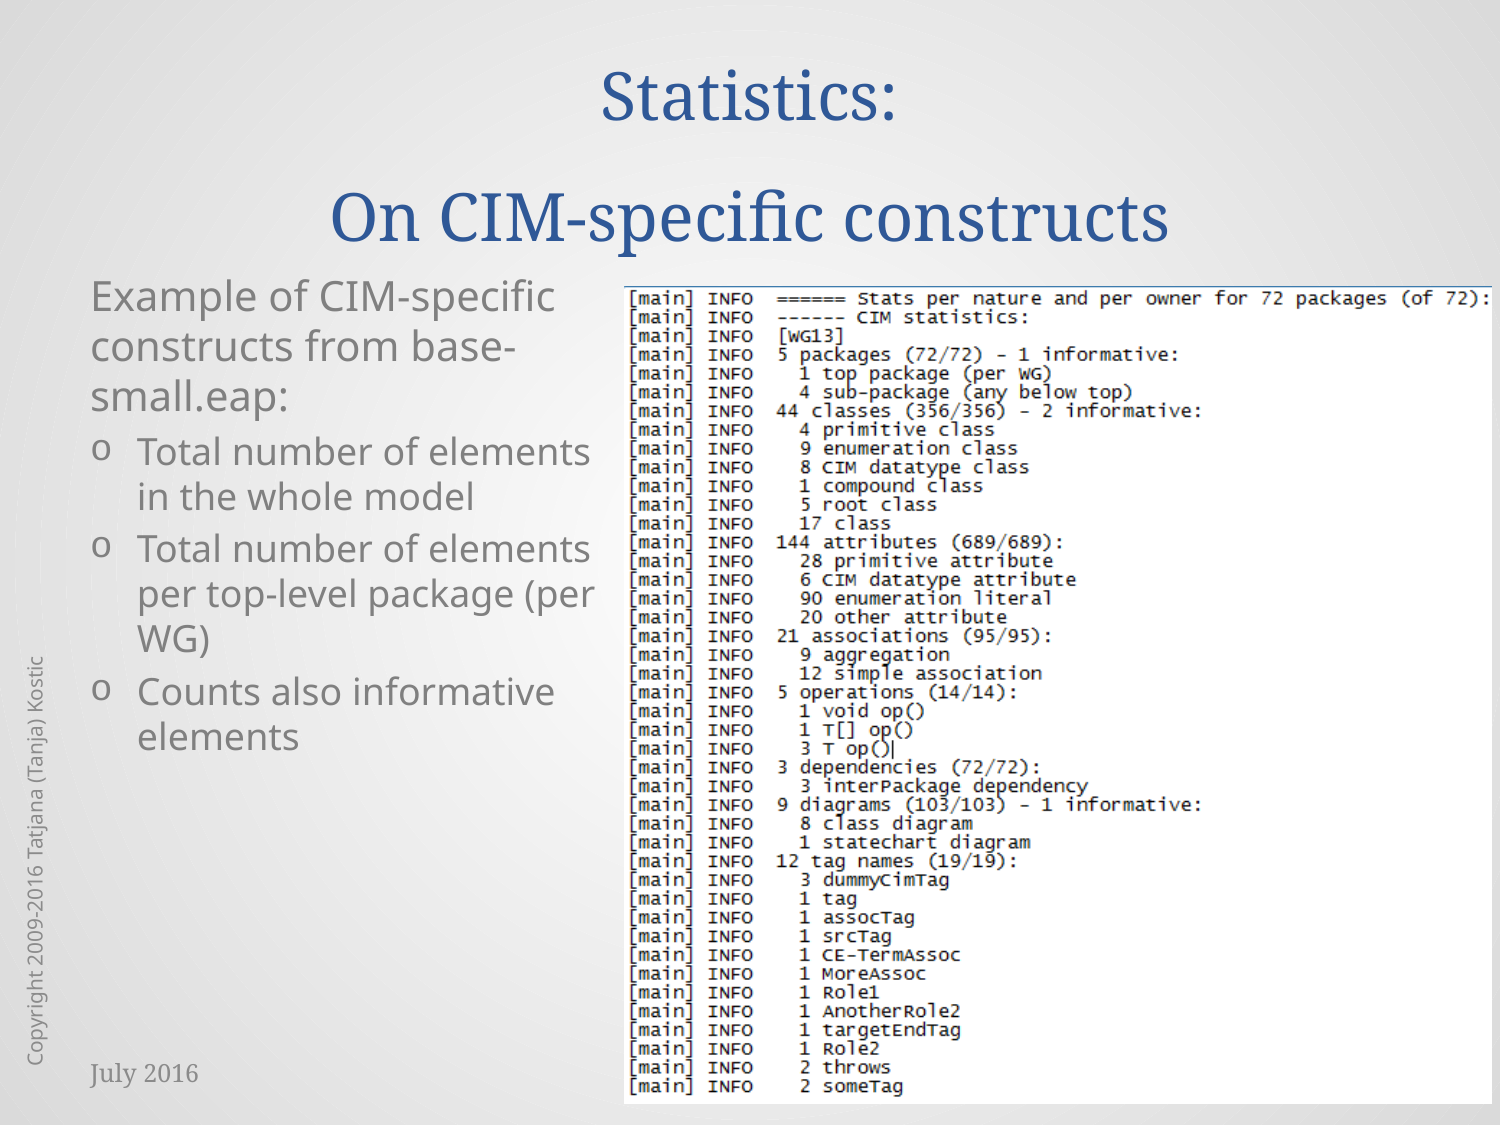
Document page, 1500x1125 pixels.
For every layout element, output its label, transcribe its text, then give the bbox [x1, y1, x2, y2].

footer Copyright 2009-2016 Tatjana (Tanja) Kostic [18, 621, 54, 1101]
title Statistics: On CIM-specific constructs [75, 0, 1425, 263]
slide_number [75, 1042, 313, 1103]
list Example of CIM-specific constructs from base-small.eap: Total number of elements in the whole model Total number of elements per top-level package (per WG) Counts also informative elements [75, 262, 625, 1005]
picture [624, 286, 1493, 1104]
